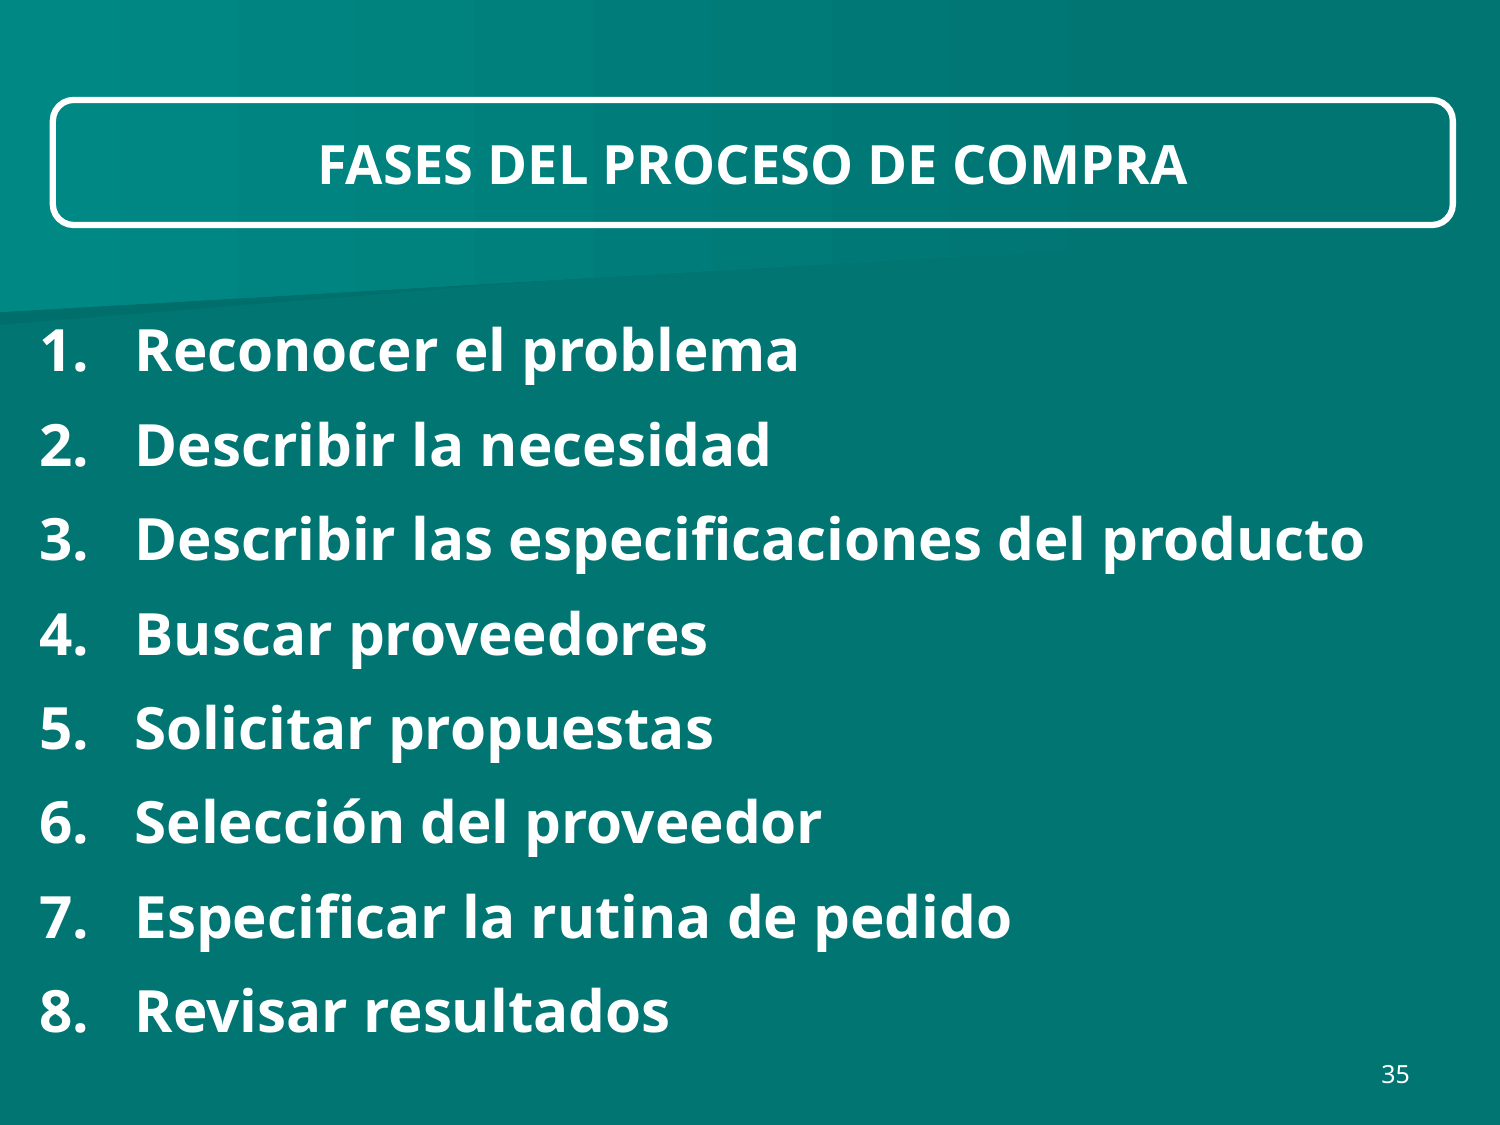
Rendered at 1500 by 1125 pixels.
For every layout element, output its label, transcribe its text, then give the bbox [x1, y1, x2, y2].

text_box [24, 99, 1496, 1054]
slide_number 35 [1074, 1062, 1426, 1101]
